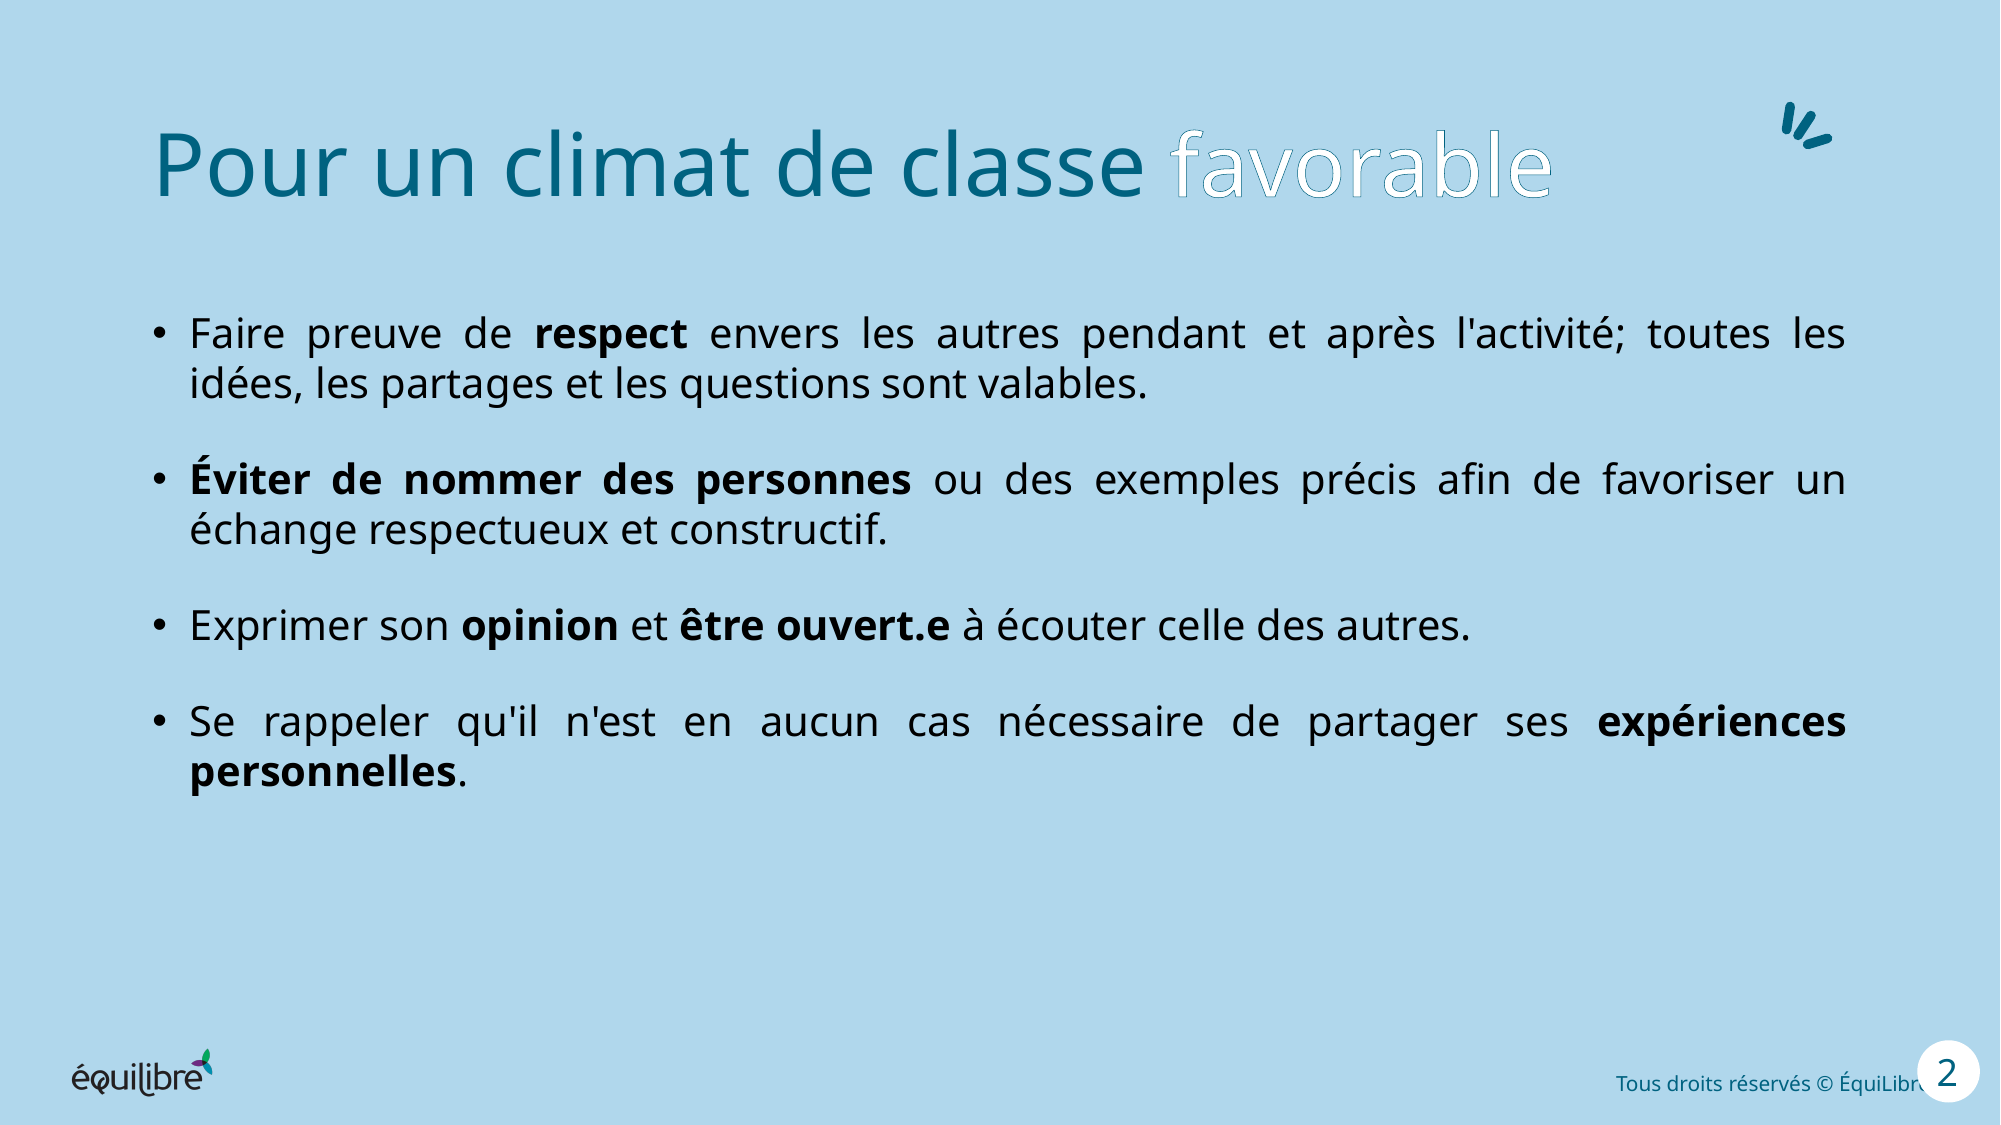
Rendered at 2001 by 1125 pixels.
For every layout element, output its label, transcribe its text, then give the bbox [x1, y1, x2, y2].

title Pour un climat de classe favorable [137, 59, 1863, 278]
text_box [1789, 98, 1825, 158]
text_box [1917, 1040, 2000, 1103]
list Faire preuve de respect envers les autres pendant et après l'activité; toutes les idées, les partages et les questions sont valables. Éviter de nommer des personnes ou des exemples précis afin de favoriser un échange respectueux et constructif. Exprimer son opinion et être ouvert.e à écouter celle des autres. Se rappeler qu'il n'est en aucun cas nécessaire de partager ses expériences personnelles. [137, 299, 1863, 1014]
picture [63, 1036, 221, 1125]
